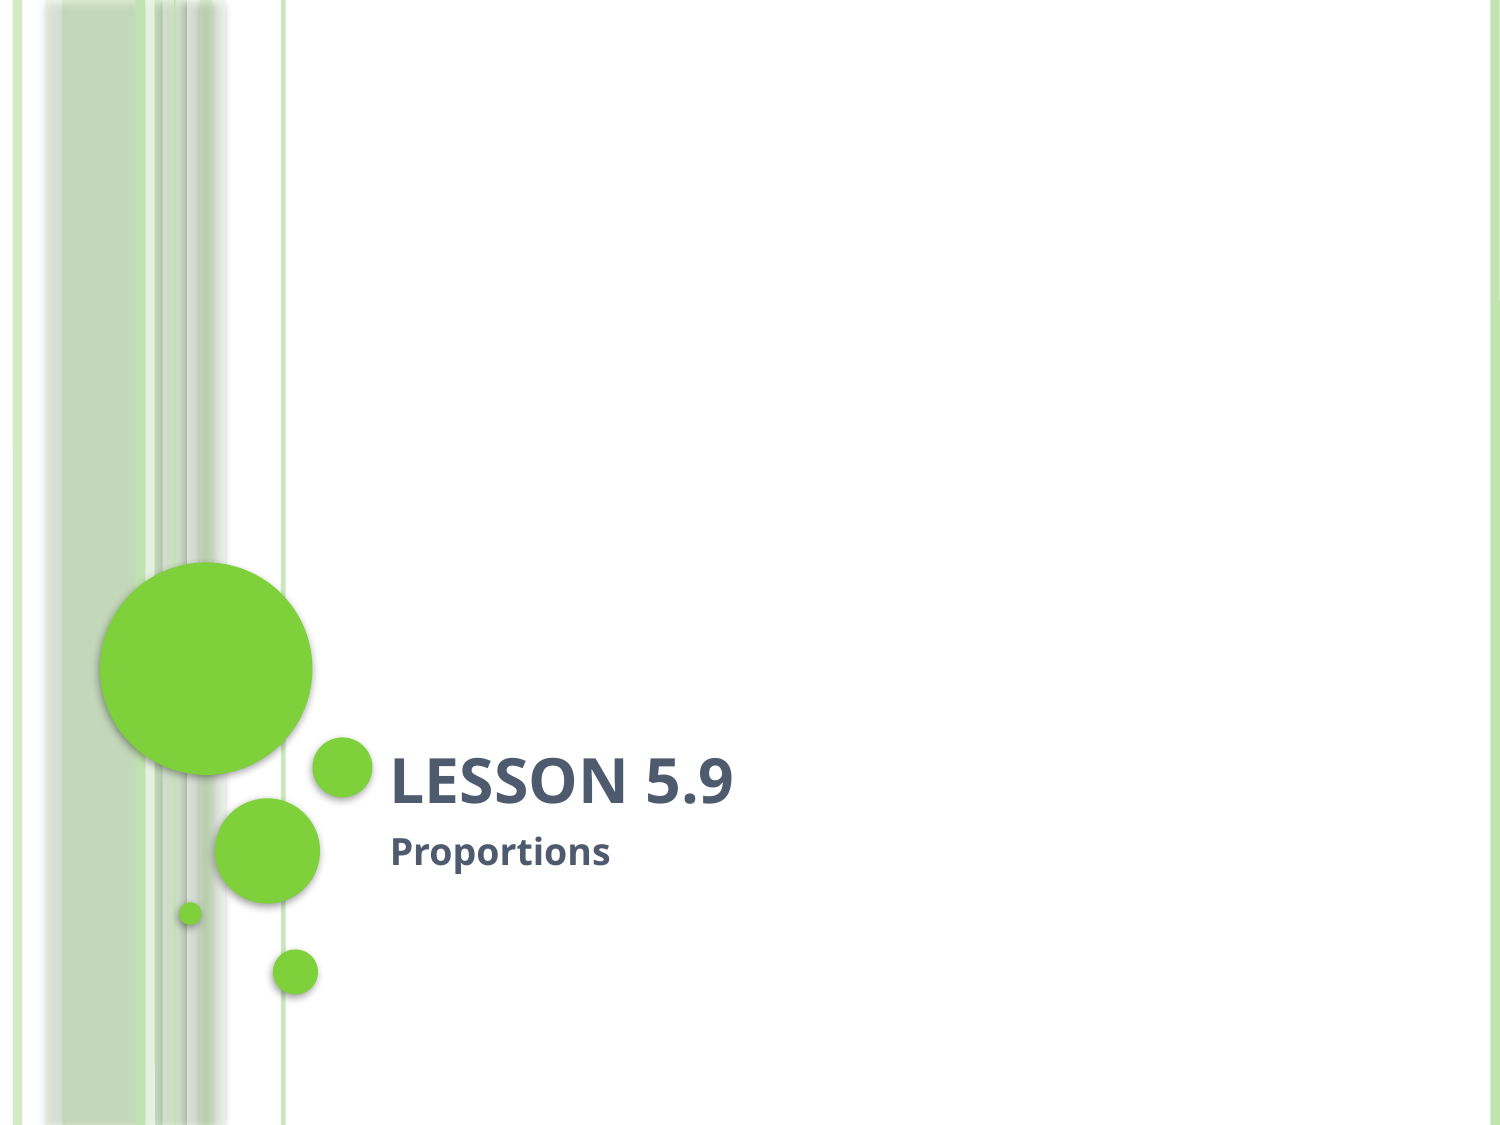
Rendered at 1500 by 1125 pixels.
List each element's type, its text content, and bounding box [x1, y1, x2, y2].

subtitle Proportions [375, 820, 1388, 1046]
title Lesson 5.9 [375, 512, 1388, 820]
